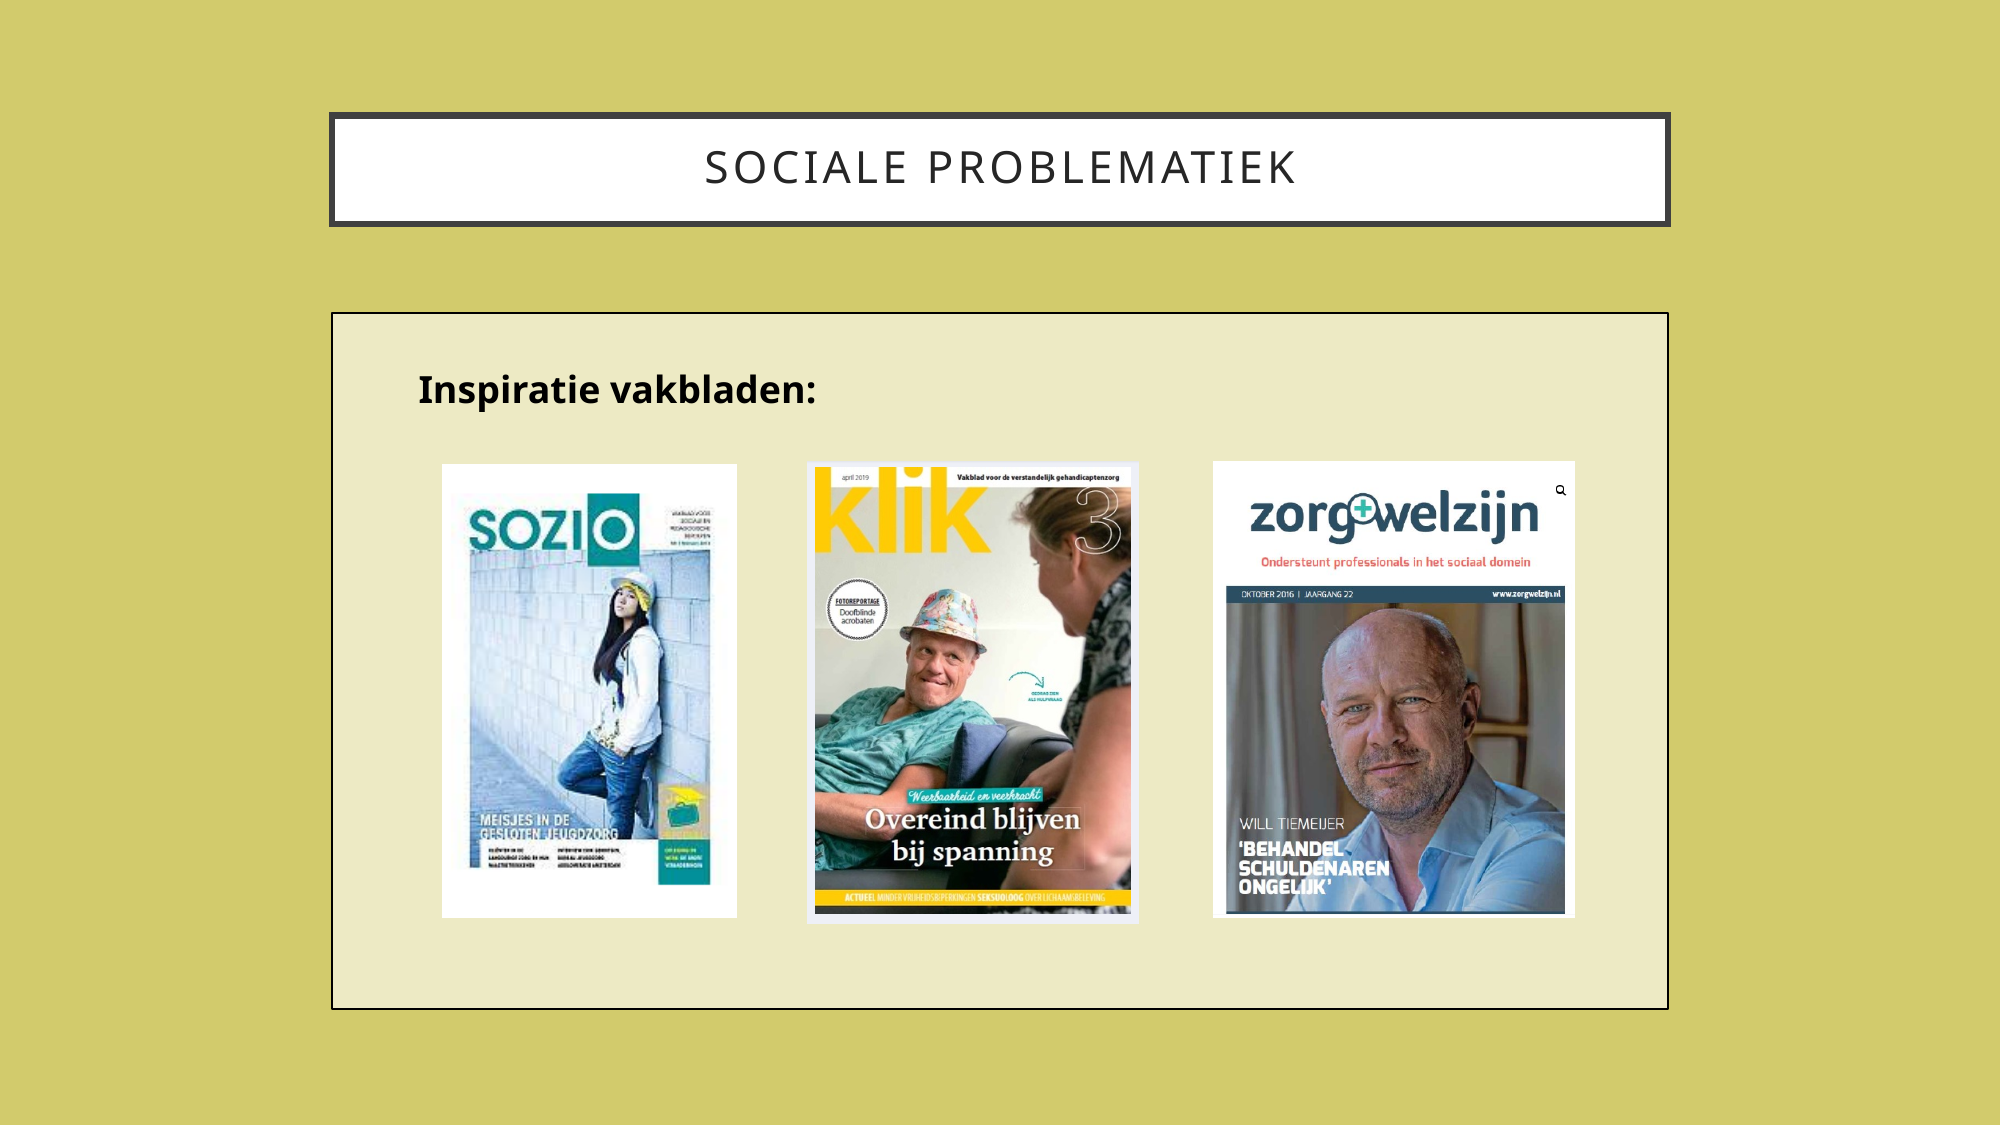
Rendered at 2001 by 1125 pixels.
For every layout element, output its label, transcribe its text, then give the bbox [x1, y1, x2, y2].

picture [442, 464, 737, 918]
picture [1213, 461, 1575, 918]
picture [806, 461, 1139, 924]
text_box Inspiratie vakbladen: [403, 358, 1549, 418]
title Sociale problematiek [329, 112, 1671, 227]
text_box [331, 312, 1669, 1010]
